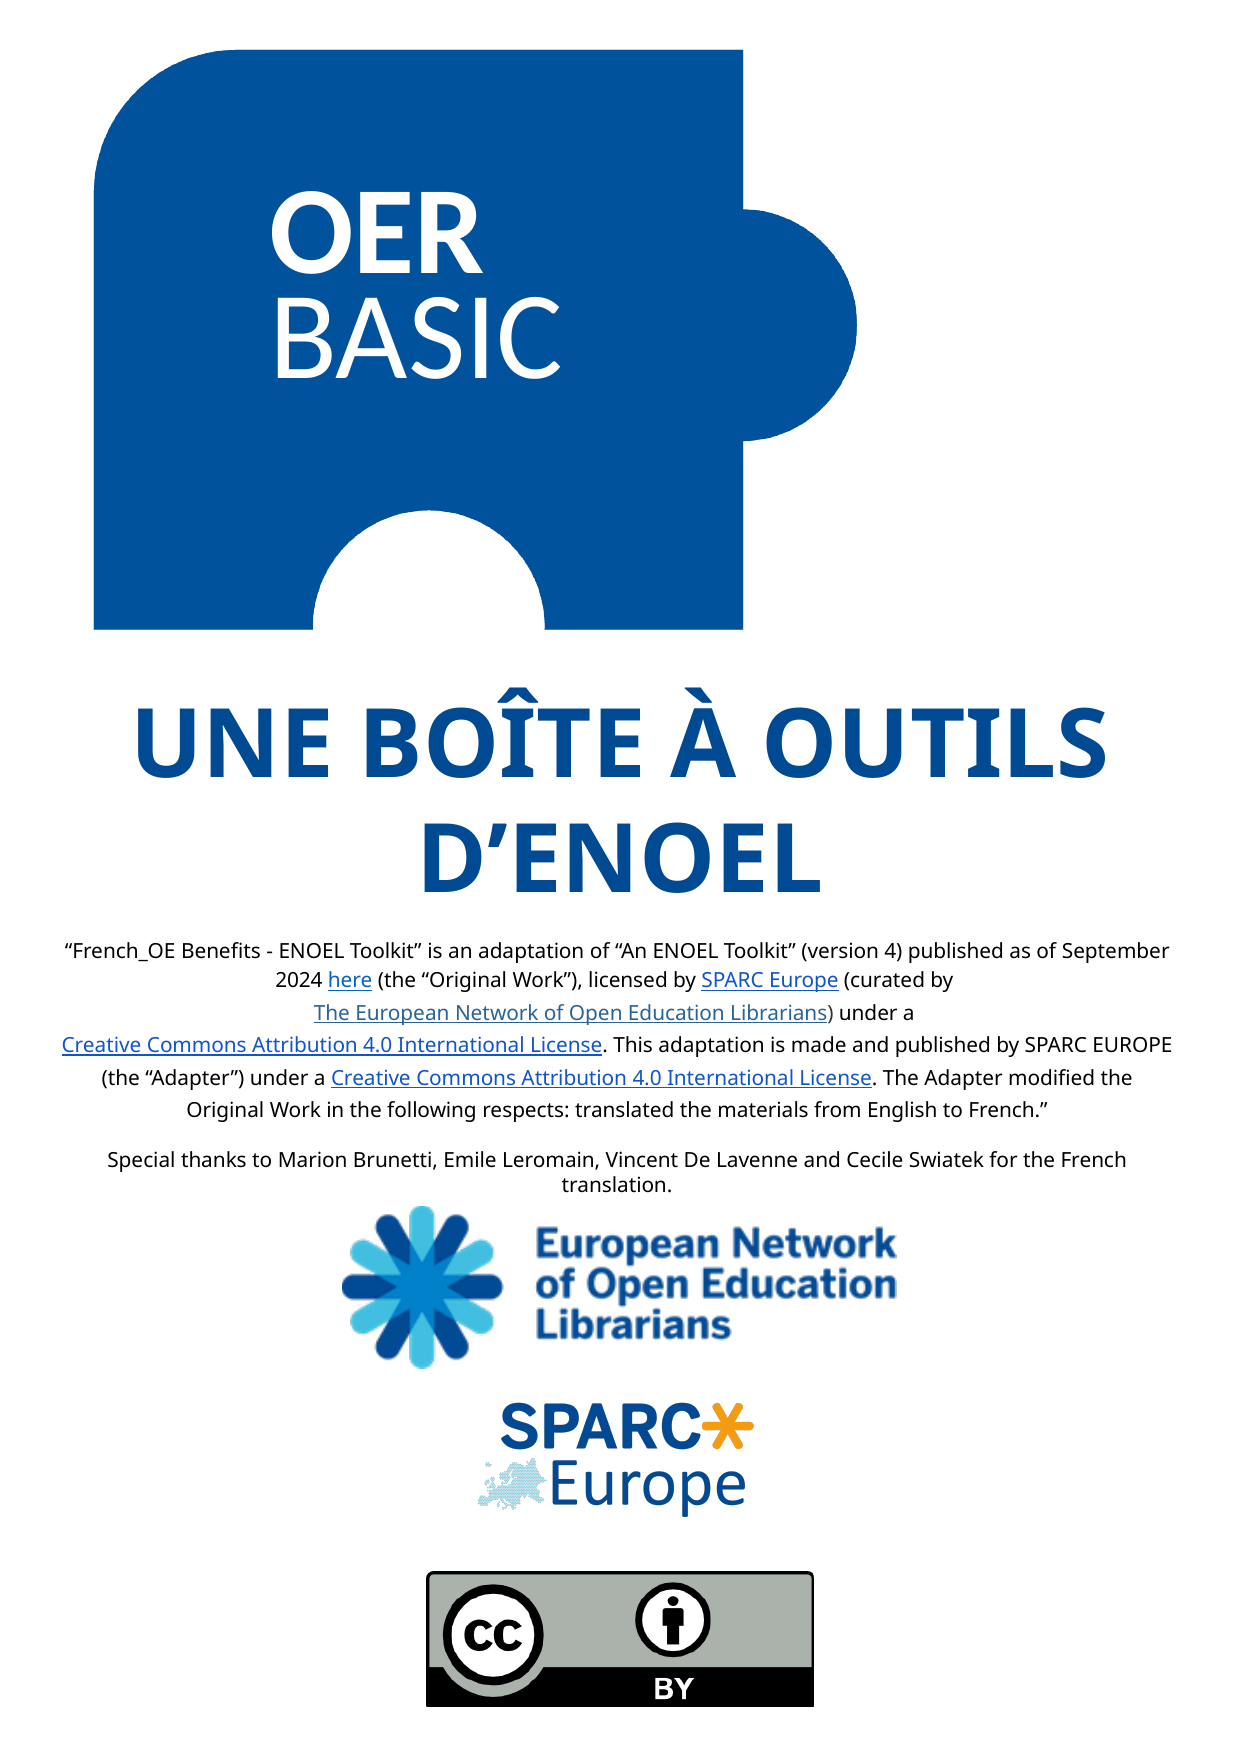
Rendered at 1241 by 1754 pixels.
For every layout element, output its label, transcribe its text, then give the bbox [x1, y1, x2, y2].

text_box “French_OE Benefits - ENOEL Toolkit” is an adaptation of “An ENOEL Toolkit” (version 4) published as of September 2024 here (the “Original Work”), licensed by SPARC Europe (curated by The European Network of Open Education Librarians) under a Creative Commons Attribution 4.0 International License. This adaptation is made and published by SPARC EUROPE (the “Adapter”) under a Creative Commons Attribution 4.0 International License. The Adapter modified the Original Work in the following respects: translated the materials from English to French.” Special thanks to Marion Brunetti, Emile Leromain, Vincent De Lavenne and Cecile Swiatek for the French translation. [41, 915, 1193, 1215]
text_box UNE BOÎTE À OUTILS D’ENOEL [93, 666, 1147, 927]
picture [93, 49, 857, 630]
picture [425, 1571, 815, 1708]
picture [342, 1206, 898, 1522]
